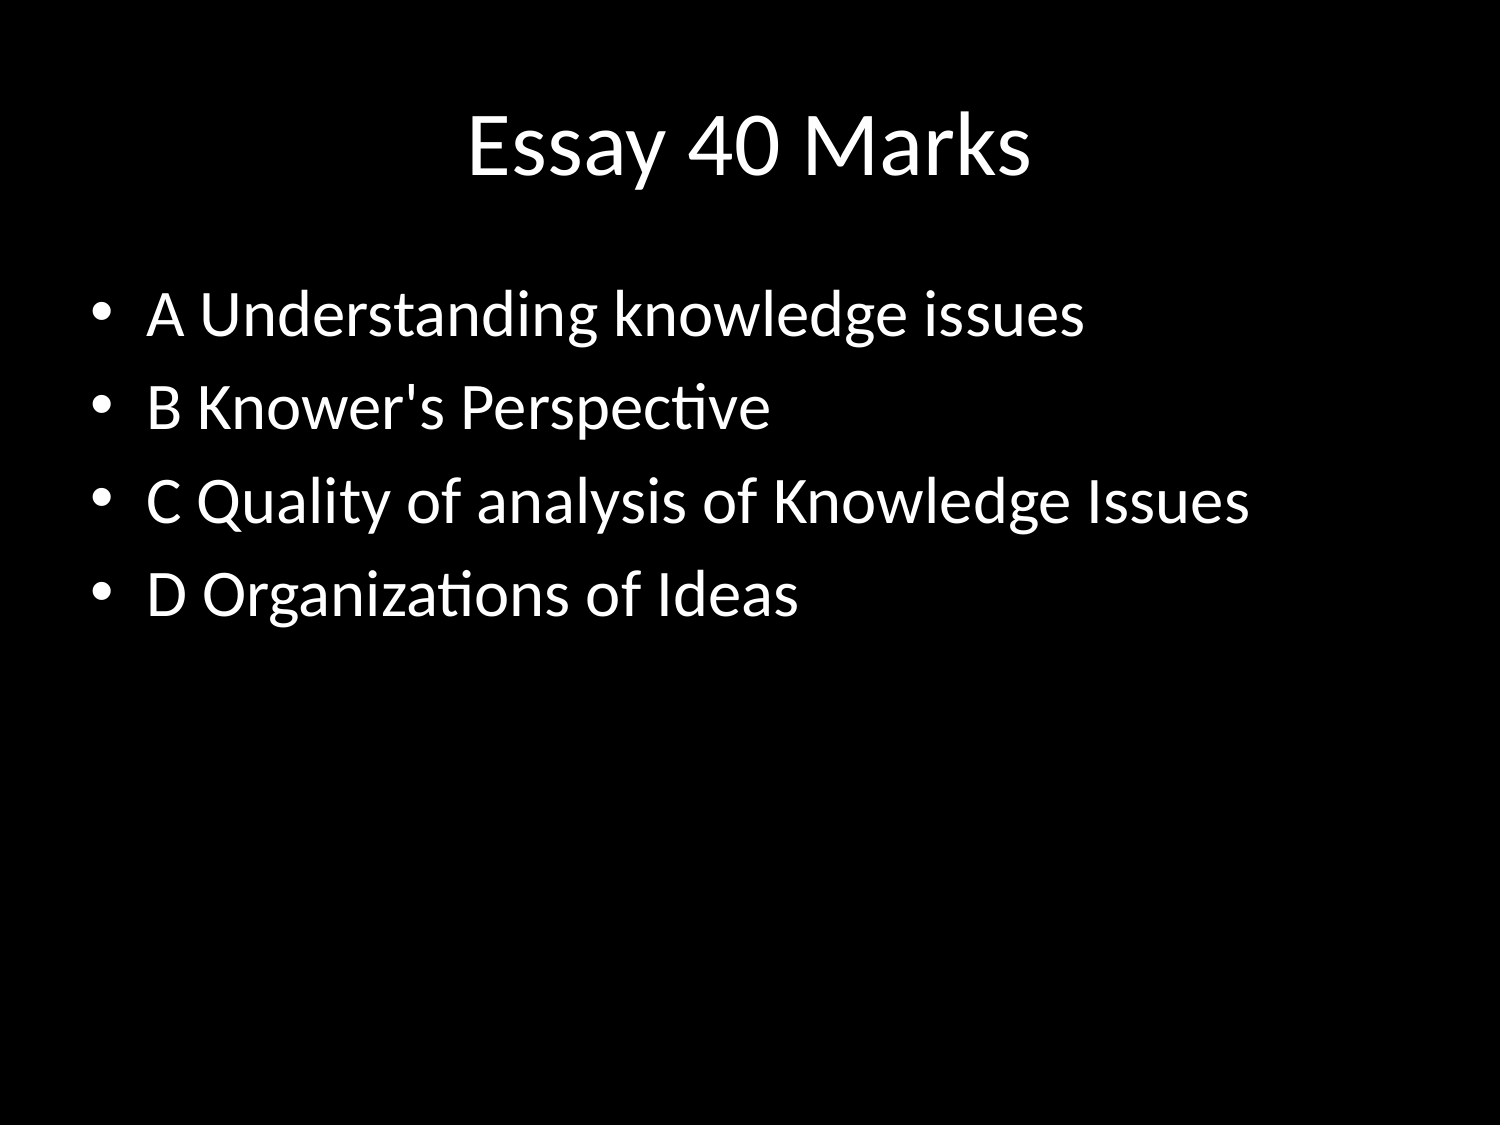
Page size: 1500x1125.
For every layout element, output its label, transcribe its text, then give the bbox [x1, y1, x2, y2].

list A Understanding knowledge issues B Knower's Perspective C Quality of analysis of Knowledge Issues D Organizations of Ideas [75, 262, 1425, 1005]
title Essay 40 Marks [75, 45, 1425, 233]
